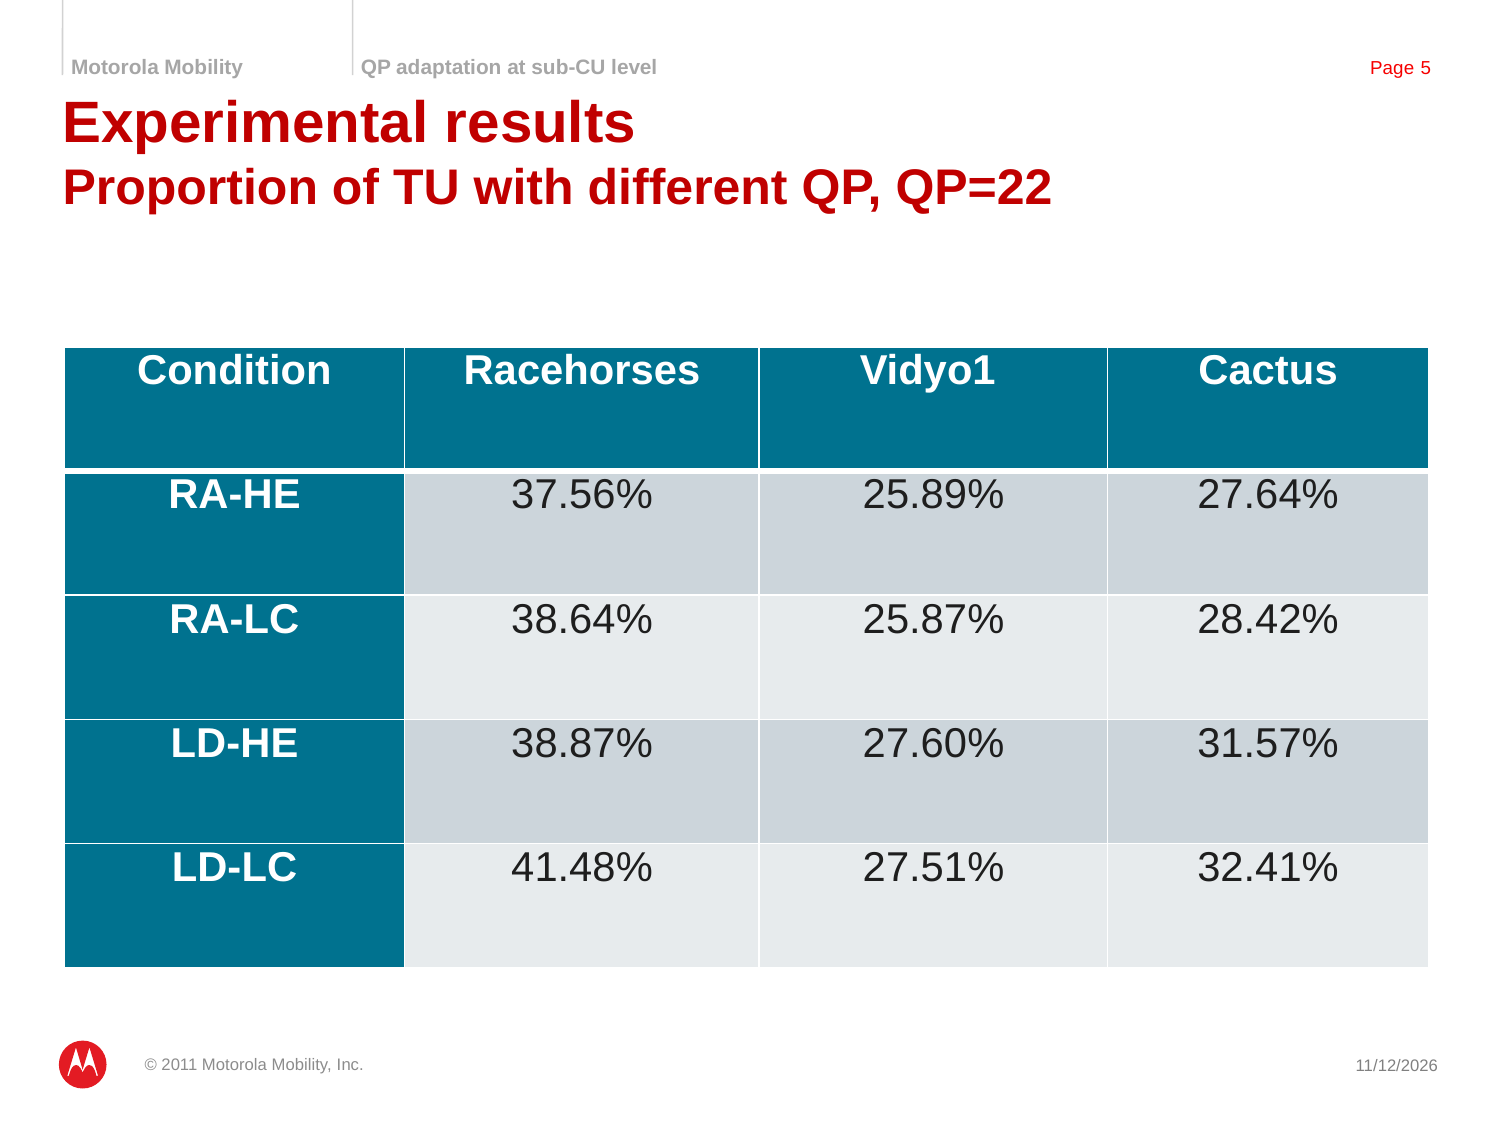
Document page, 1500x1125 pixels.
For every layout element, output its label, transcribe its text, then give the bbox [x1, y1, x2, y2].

table_cell 25.89% [760, 474, 1107, 594]
table_cell 32.41% [1108, 844, 1428, 967]
table_cell 28.42% [1108, 596, 1428, 719]
table_cell 37.56% [405, 474, 758, 594]
table_cell RA-LC [65, 596, 404, 719]
table_cell 25.87% [760, 596, 1107, 719]
table_cell RA-HE [65, 474, 404, 594]
table_cell 27.64% [1108, 474, 1428, 594]
table_cell 27.51% [760, 844, 1107, 967]
list [59, 289, 1436, 1019]
table_header Vidyo1 [760, 348, 1107, 468]
table_cell LD-LC [65, 844, 404, 967]
table_header Condition [65, 348, 404, 468]
table_cell 38.64% [405, 596, 758, 719]
table_cell 27.60% [760, 720, 1107, 843]
table_cell 41.48% [405, 844, 758, 967]
table_header Racehorses [405, 348, 758, 468]
table_cell 38.87% [405, 720, 758, 843]
title Experimental results Proportion of TU with different QP, QP=22 [62, 78, 1439, 215]
footer © 2011 Motorola Mobility, Inc. [129, 1041, 605, 1086]
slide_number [1347, 1043, 1447, 1087]
table_header Cactus [1108, 348, 1428, 468]
table_cell LD-HE [65, 720, 404, 843]
table_cell 31.57% [1108, 720, 1428, 843]
